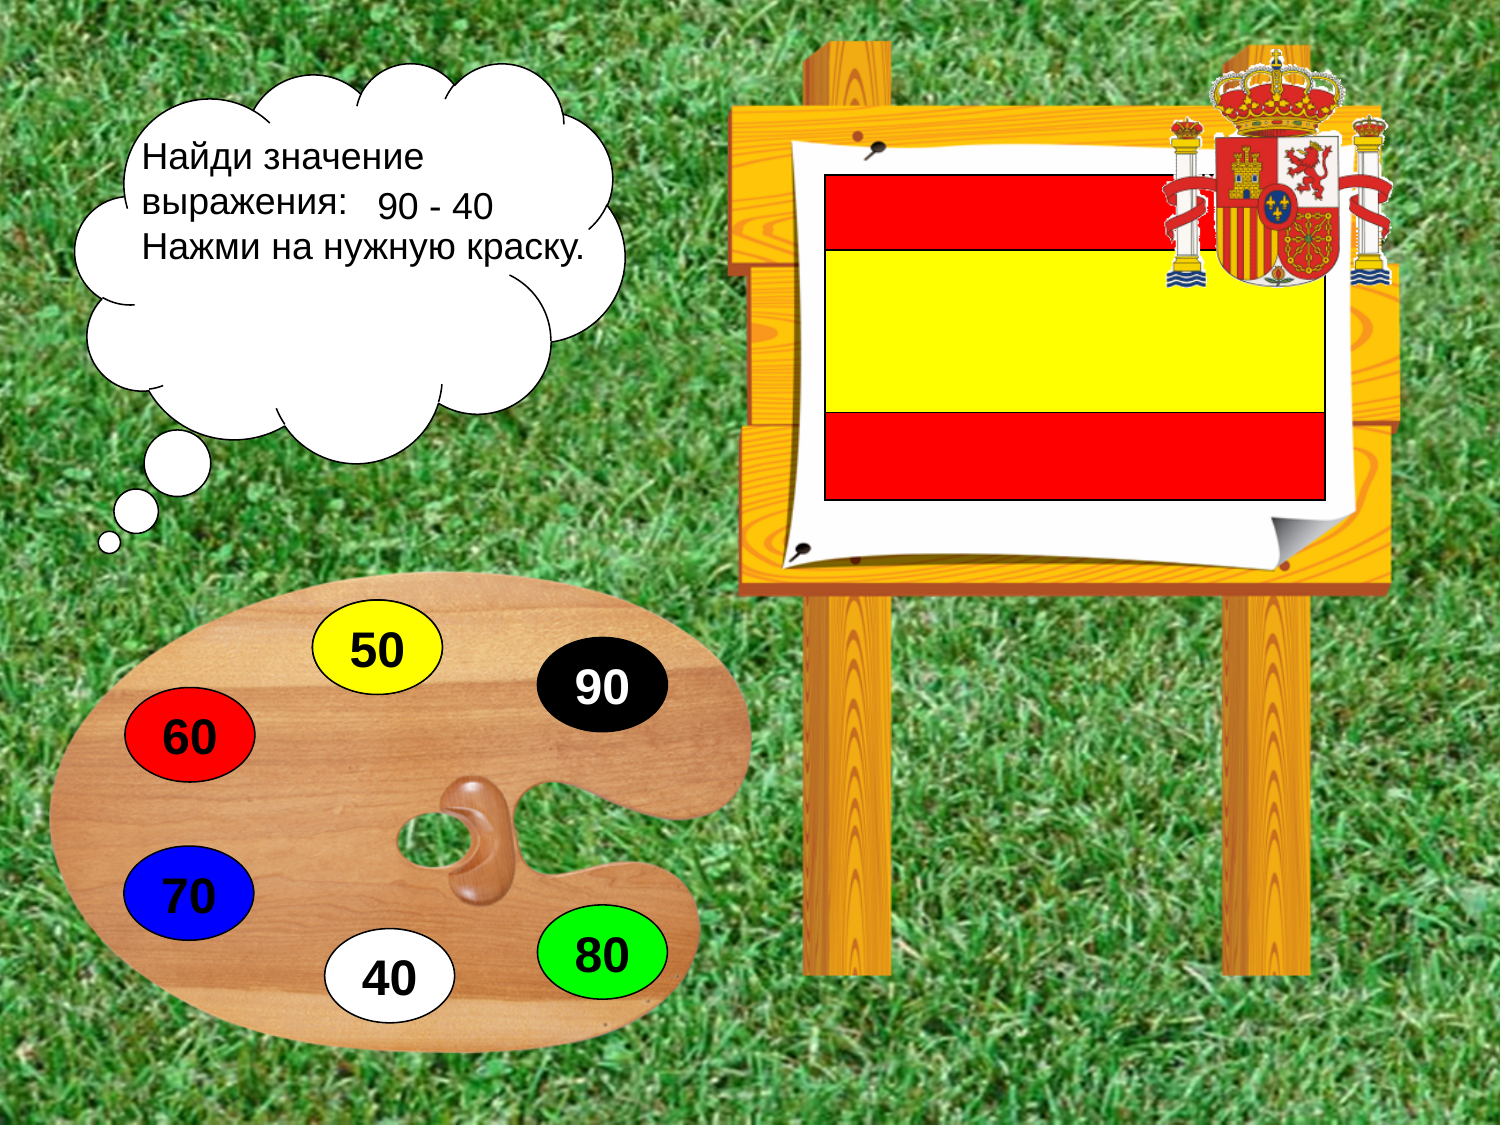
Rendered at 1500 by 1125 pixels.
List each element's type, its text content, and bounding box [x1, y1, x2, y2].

text_box 90 [537, 637, 668, 732]
text_box [601, 141, 626, 317]
text_box 60 [124, 687, 255, 783]
text_box 90 - 40 [362, 174, 538, 235]
text_box [74, 165, 598, 464]
text_box [113, 489, 159, 534]
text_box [824, 174, 1326, 501]
text_box 50 [312, 600, 443, 695]
text_box [144, 429, 211, 497]
text_box 70 [123, 846, 254, 941]
text_box 80 [537, 904, 668, 1000]
text_box 40 [324, 928, 455, 1023]
picture [0, 0, 1500, 1125]
text_box [148, 63, 585, 124]
text_box Найди значение выражения: 30 + 30. Нажми на нужную краску. [126, 124, 601, 320]
text_box [98, 531, 121, 554]
